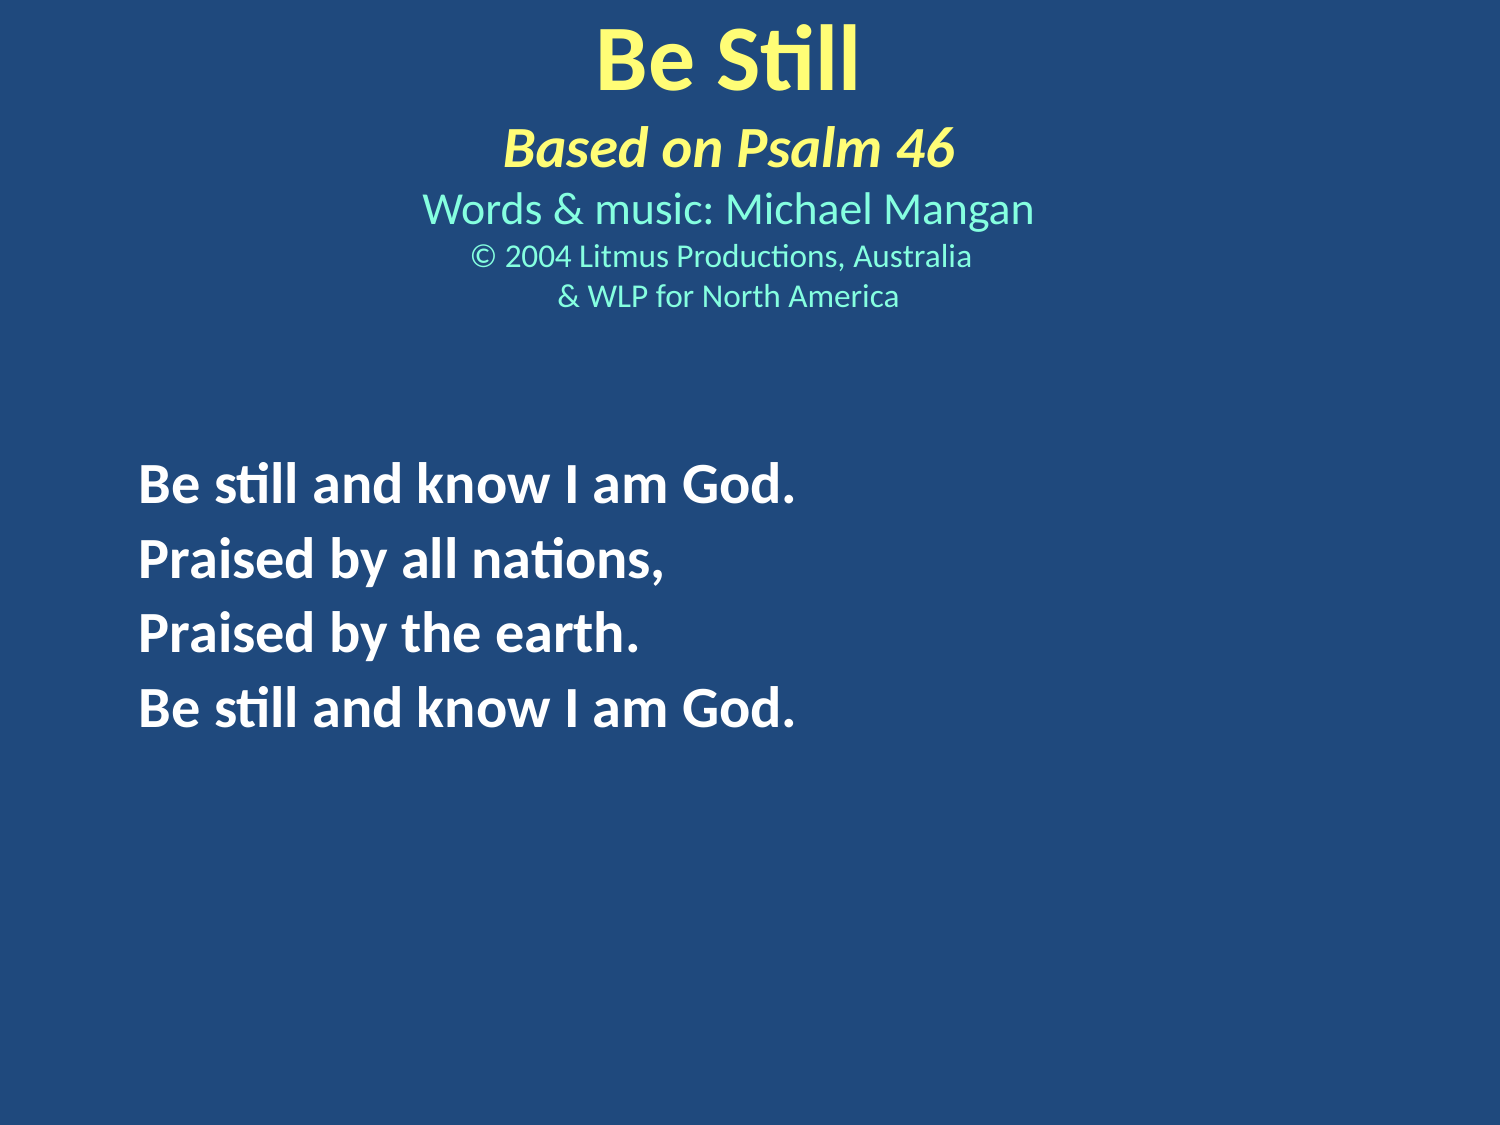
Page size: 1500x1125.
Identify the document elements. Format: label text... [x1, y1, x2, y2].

text_box Be Still Based on Psalm 46 Words & music: Michael Mangan © 2004 Litmus Productions, Australia & WLP for North America [41, 0, 1417, 315]
list Be still and know I am God. Praised by all nations, Praised by the earth. Be still and know I am God. [123, 446, 1444, 764]
